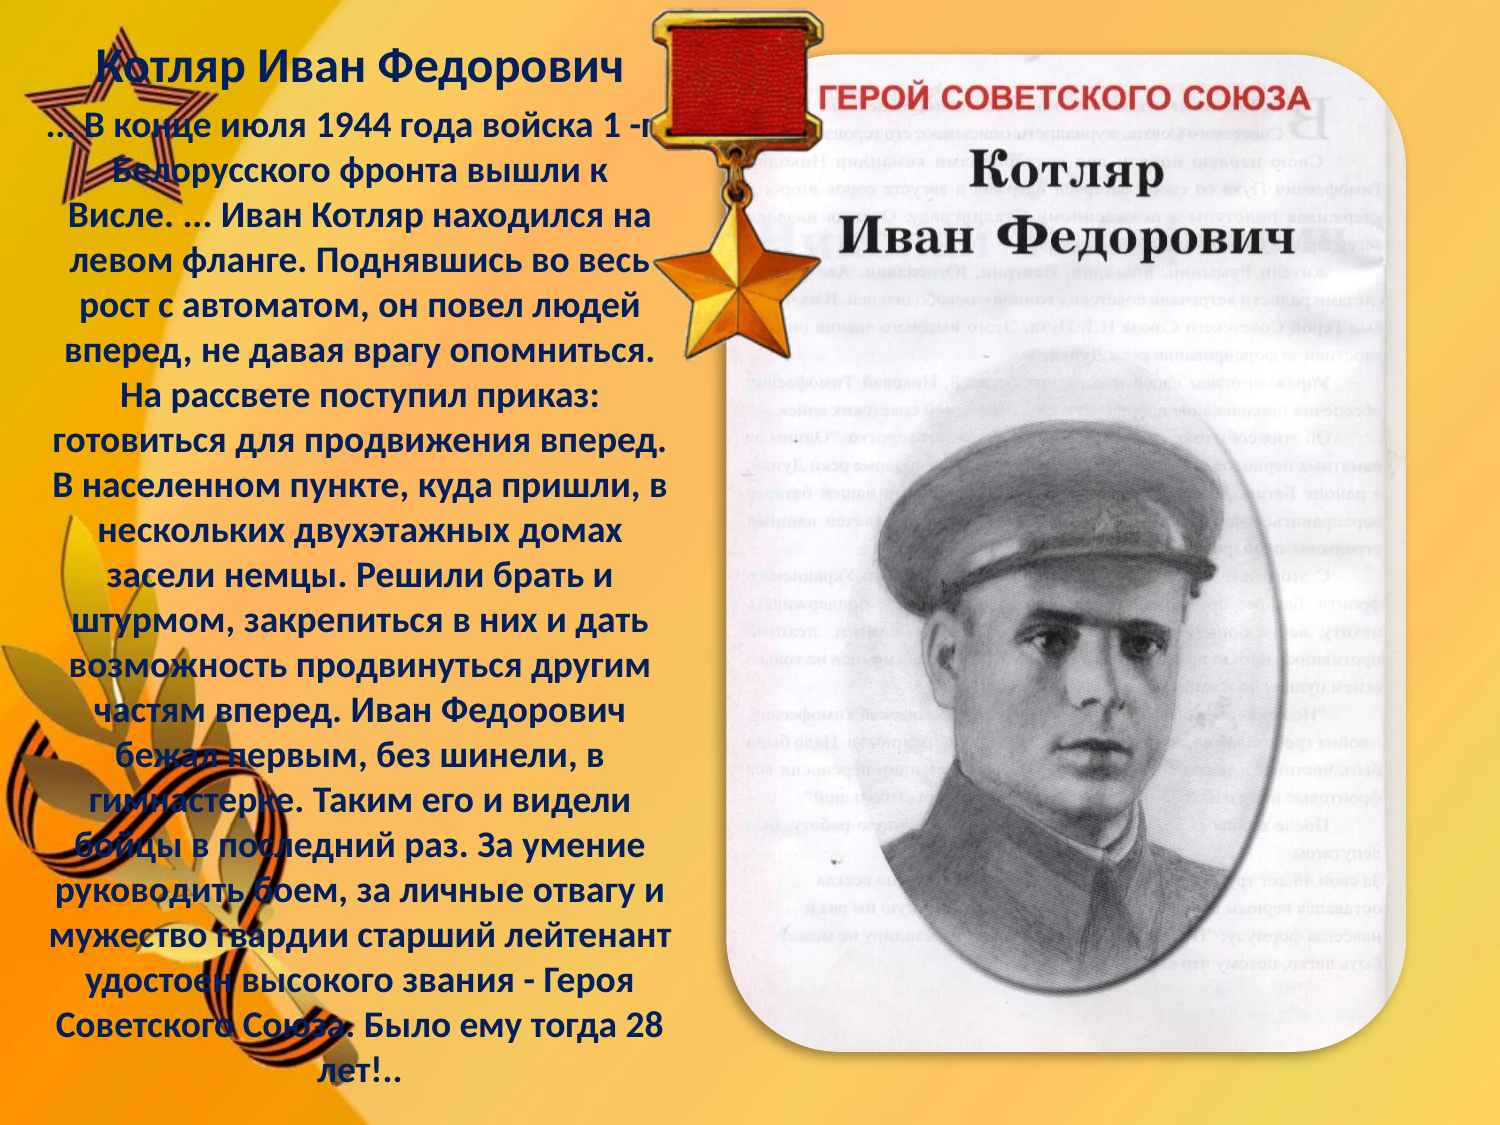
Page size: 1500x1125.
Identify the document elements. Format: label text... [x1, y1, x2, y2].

list Котляр Иван Федорович ... В конце июля 1944 года войска 1 -го Белорусского фронта вышли к Висле. ... Иван Котляр находился на левом фланге. Поднявшись во весь рост с автоматом, он повел людей вперед, не давая врагу опомниться. На рассвете поступил приказ: готовиться для продвижения вперед. В населенном пункте, куда пришли, в нескольких двухэтажных домах засели немцы. Решили брать и штурмом, закрепиться в них и дать возможность продвинуться другим частям вперед. Иван Федорович бежал первым, без шинели, в гимнастерке. Таким его и видели бойцы в последний раз. За умение руководить боем, за личные отвагу и мужество гвардии старший лейтенант удостоен высокого звания - Героя Советского Союза. Было ему тогда 28 лет!.. [29, 30, 692, 1125]
picture [0, 0, 1500, 1125]
